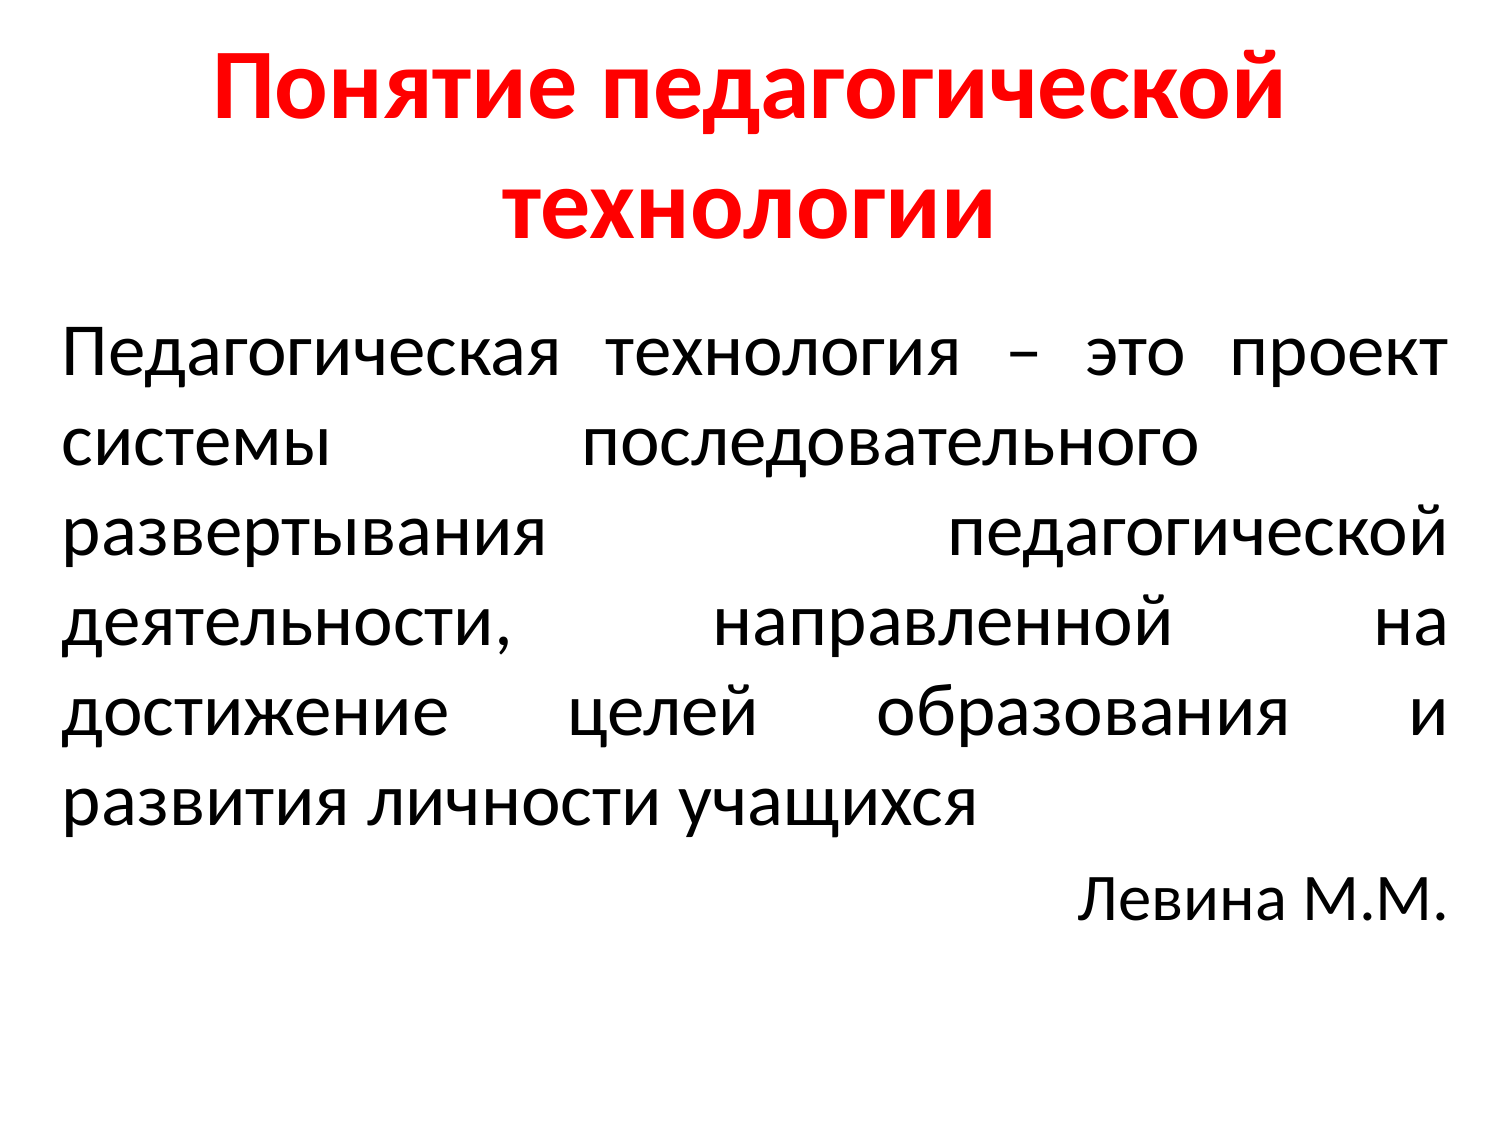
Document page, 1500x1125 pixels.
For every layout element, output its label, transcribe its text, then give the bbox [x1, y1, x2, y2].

title Понятие педагогической технологии [75, 45, 1425, 233]
list Педагогическая технология – это проект системы последовательного развертывания педагогической деятельности, направленной на достижение целей образования и развития личности учащихся Левина М.М. [46, 292, 1465, 1079]
